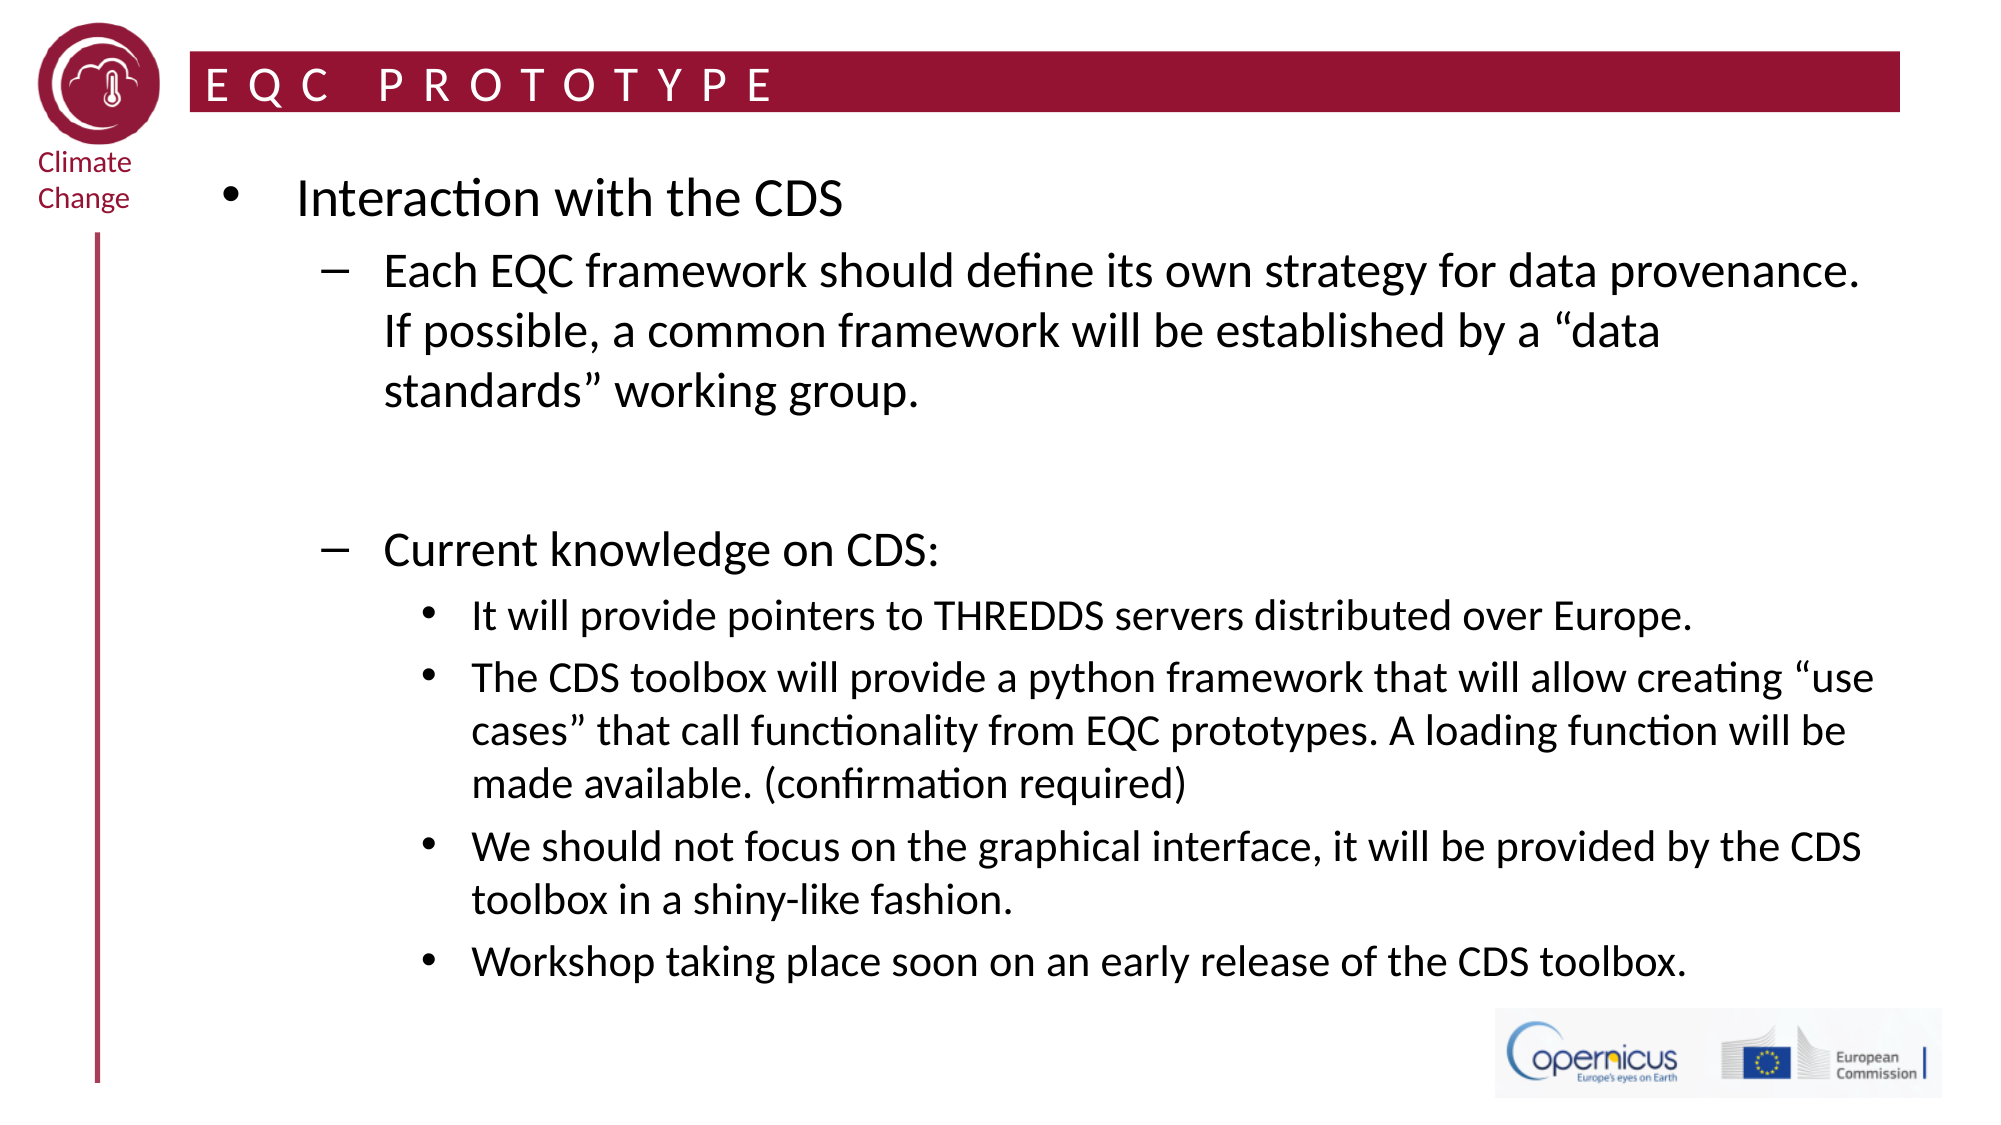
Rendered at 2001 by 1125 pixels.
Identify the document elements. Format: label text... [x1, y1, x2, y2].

picture [25, 4, 171, 155]
picture [1495, 1008, 1942, 1098]
title EQC PROTOTYPE [189, 51, 1900, 113]
list Interaction with the CDS Each EQC framework should define its own strategy for data provenance. If possible, a common framework will be established by a “data standards” working group. Current knowledge on CDS: It will provide pointers to THREDDS servers distributed over Europe. The CDS toolbox will provide a python framework that will allow creating “use cases” that call functionality from EQC prototypes. A loading function will be made available. (confirmation required) We should not focus on the graphical interface, it will be provided by the CDS toolbox in a shiny-like fashion. Workshop taking place soon on an early release of the CDS toolbox. [206, 153, 1900, 1088]
